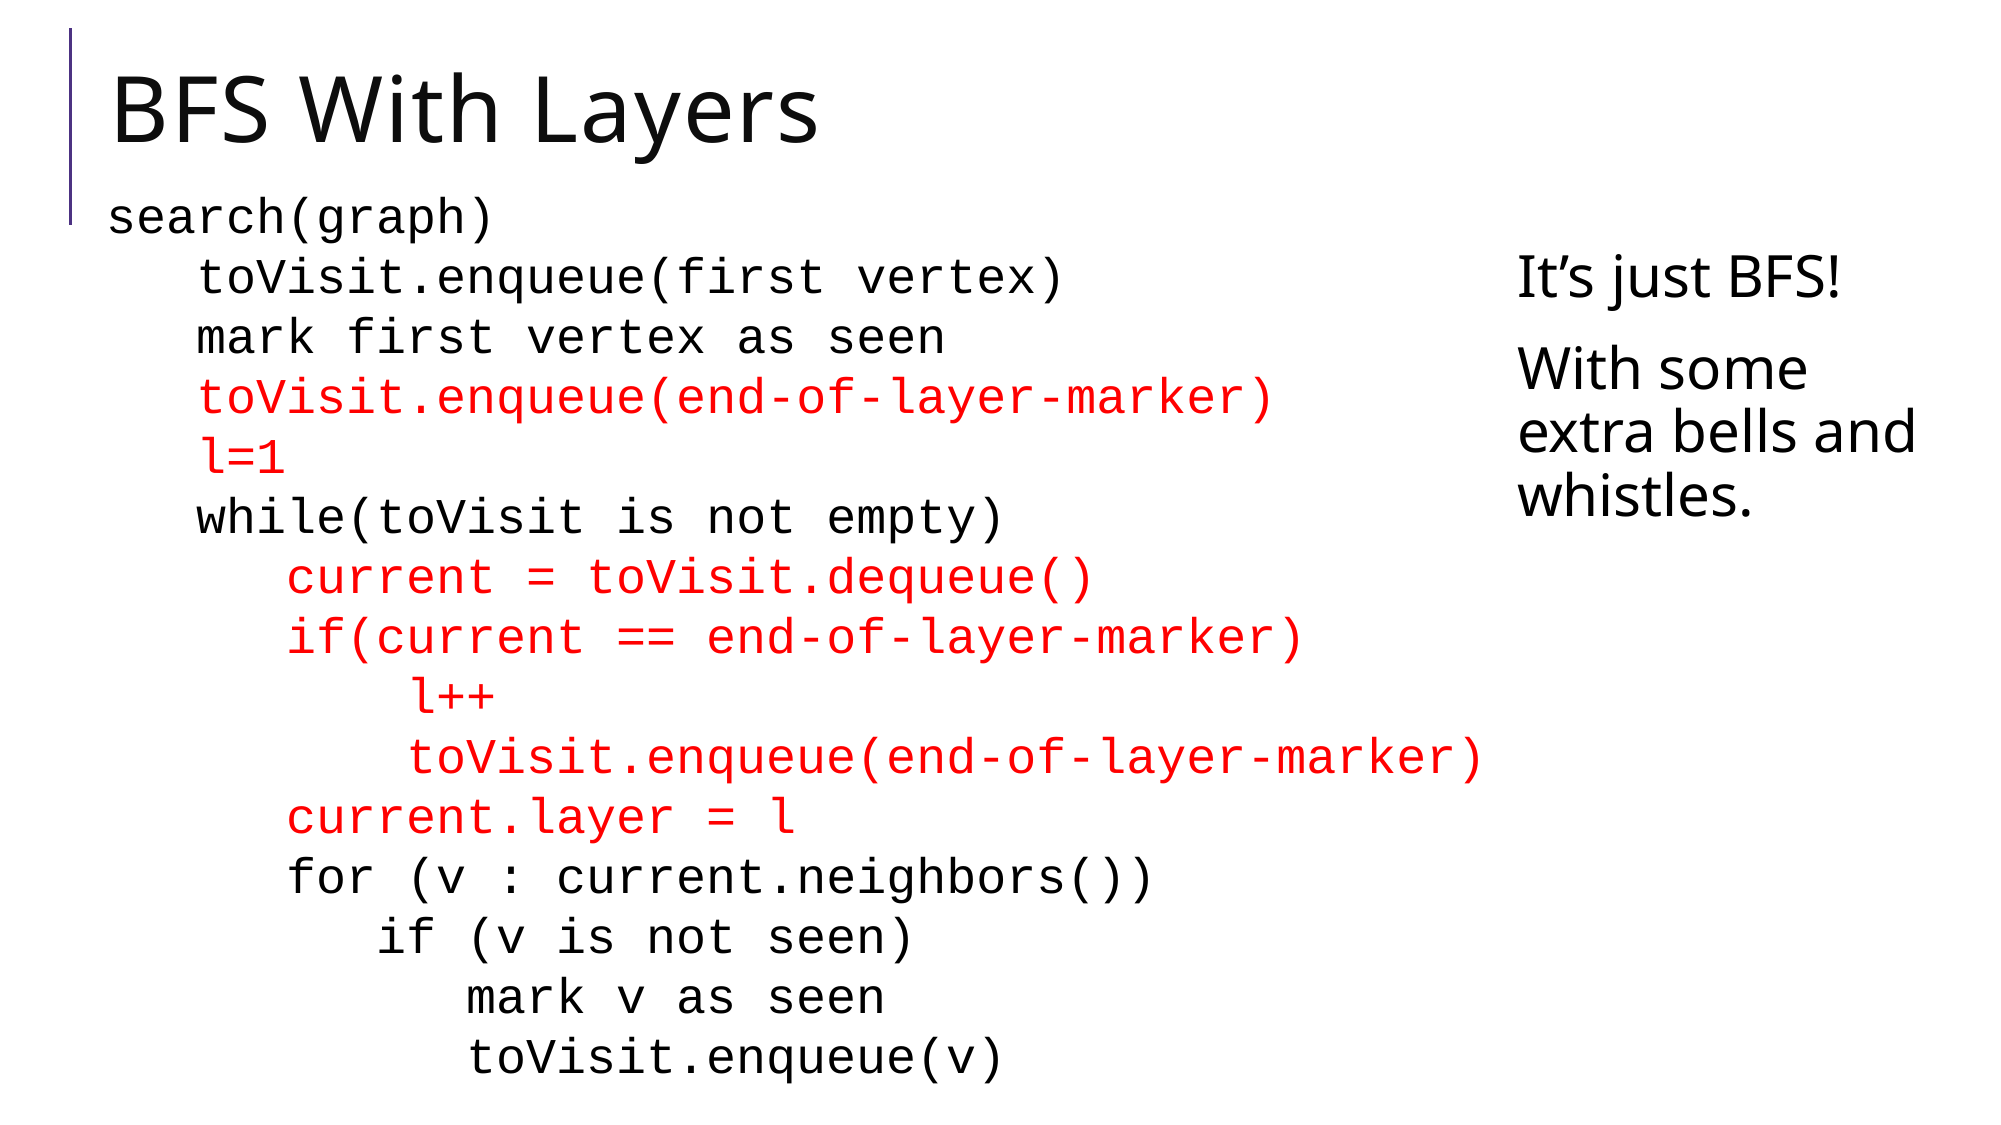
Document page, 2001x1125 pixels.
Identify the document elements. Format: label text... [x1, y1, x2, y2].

text_box search(graph) toVisit.enqueue(first vertex) mark first vertex as seen toVisit.enqueue(end-of-layer-marker) l=1 while(toVisit is not empty) current = toVisit.dequeue() if(current == end-of-layer-marker) l++ toVisit.enqueue(end-of-layer-marker) current.layer = l for (v : current.neighbors()) if (v is not seen) mark v as seen toVisit.enqueue(v) [91, 176, 1501, 1125]
list It’s just BFS! With some extra bells and whistles. [1501, 240, 1930, 1035]
title BFS With Layers [94, 32, 1930, 200]
